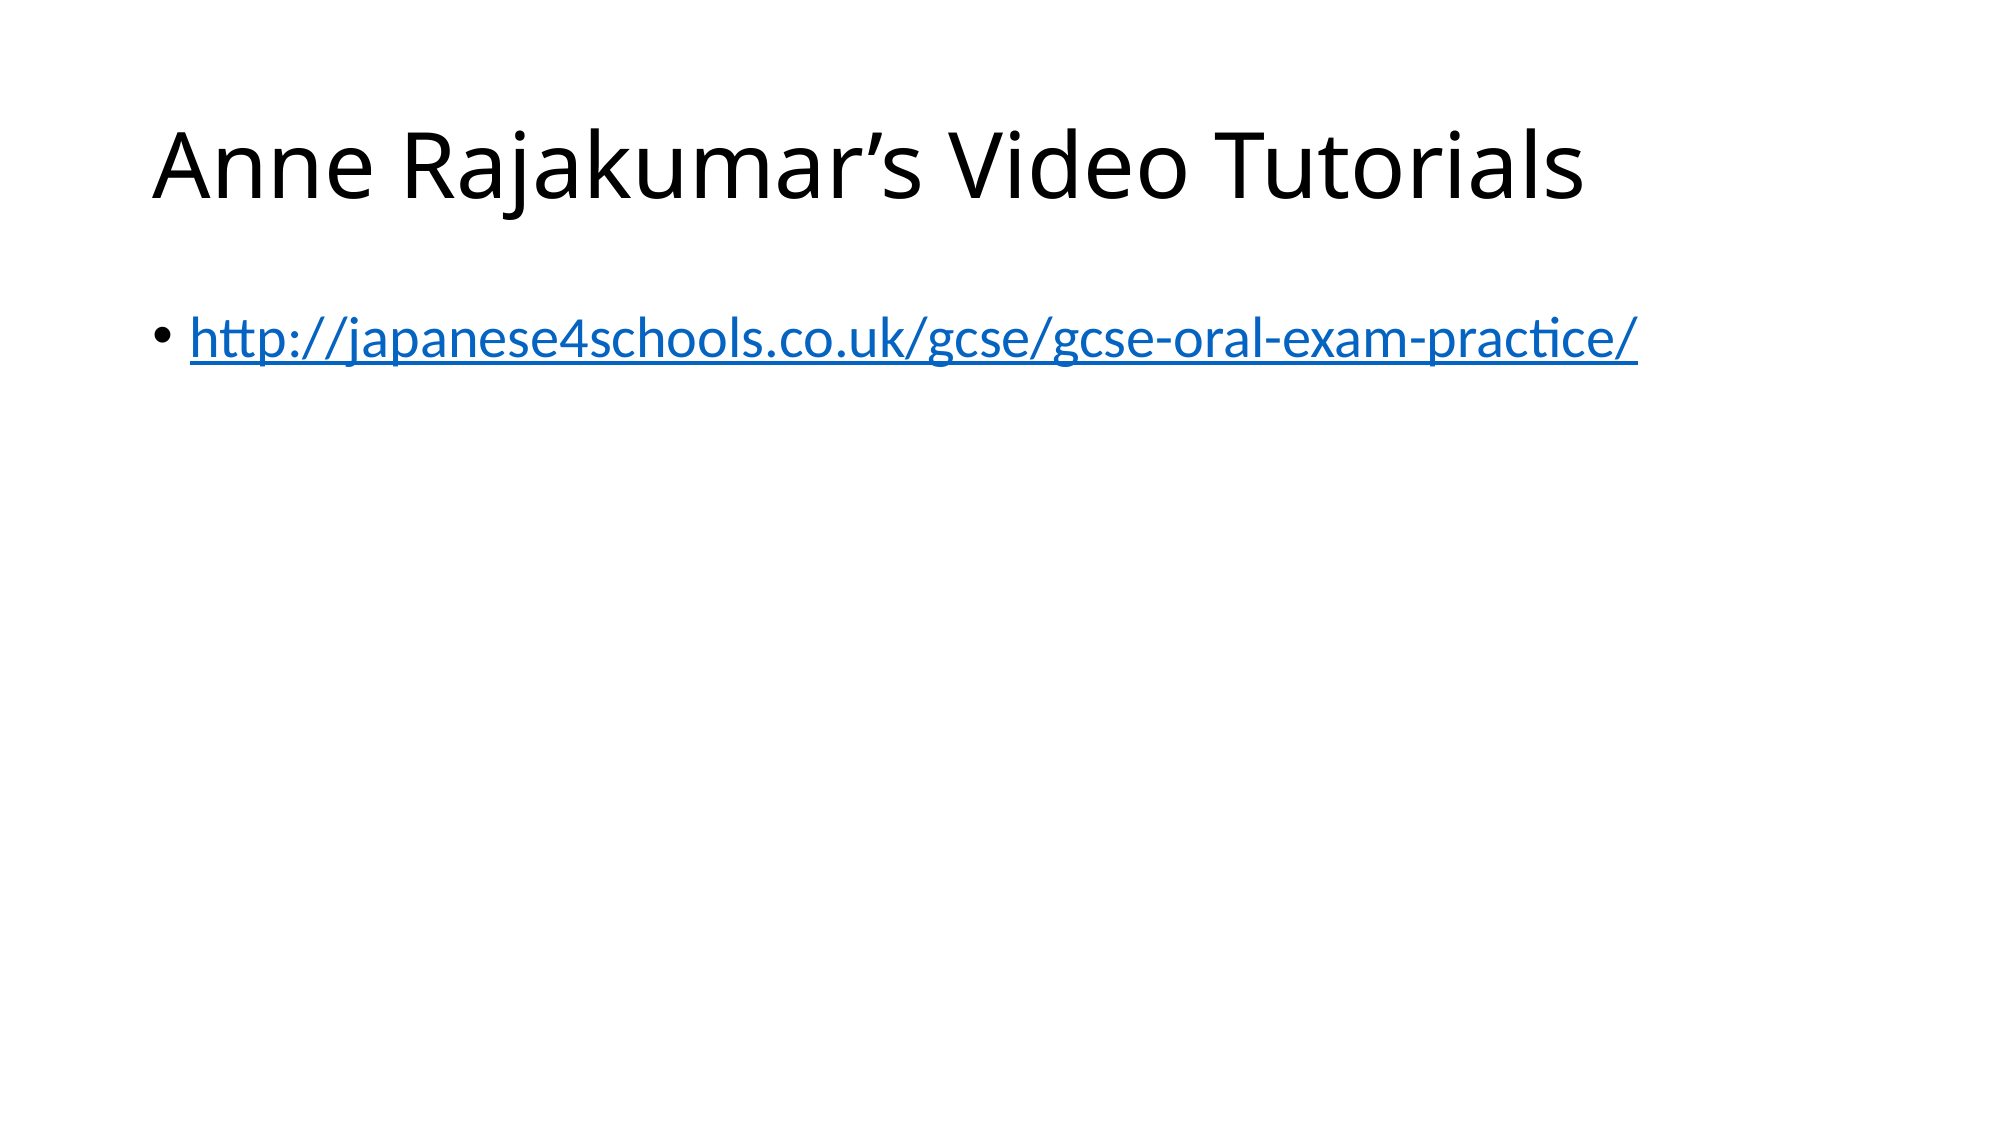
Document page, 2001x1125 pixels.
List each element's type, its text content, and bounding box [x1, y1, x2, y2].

title Anne Rajakumar’s Video Tutorials [137, 59, 1863, 278]
list http://japanese4schools.co.uk/gcse/gcse-oral-exam-practice/ [137, 299, 1863, 1014]
